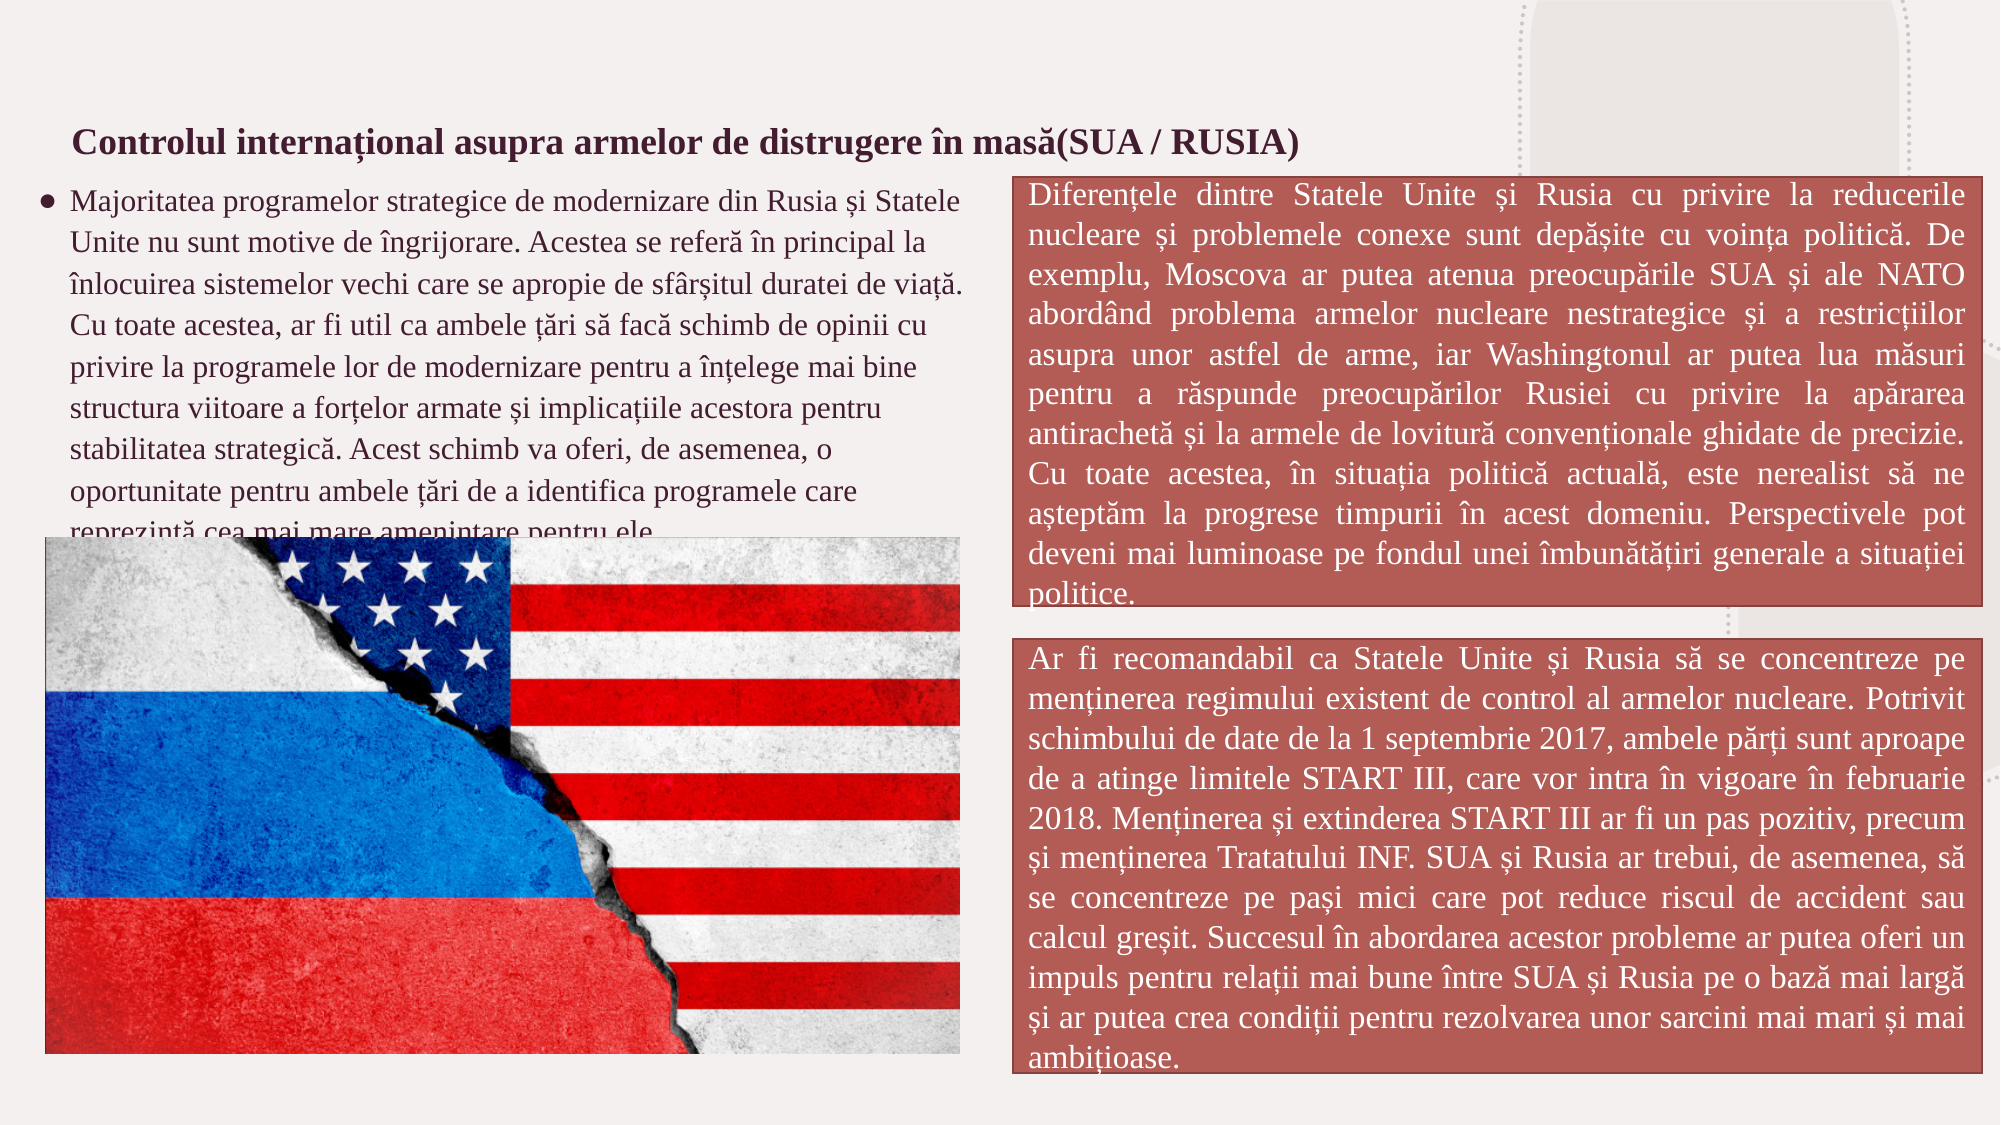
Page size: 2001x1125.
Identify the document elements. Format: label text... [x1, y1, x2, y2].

title Controlul internațional asupra armelor de distrugere în masă(SUA / RUSIA) [56, 52, 1546, 227]
text_box Ar fi recomandabil ca Statele Unite și Rusia să se concentreze pe menținerea regimului existent de control al armelor nucleare. Potrivit schimbului de date de la 1 septembrie 2017, ambele părți sunt aproape de a atinge limitele START III, care vor intra în vigoare în februarie 2018. Menținerea și extinderea START III ar fi un pas pozitiv, precum și menținerea Tratatului INF. SUA și Rusia ar trebui, de asemenea, să se concentreze pe pași mici care pot reduce riscul de accident sau calcul greșit. Succesul în abordarea acestor probleme ar putea oferi un impuls pentru relații mai bune între SUA și Rusia pe o bază mai largă și ar putea crea condiții pentru rezolvarea unor sarcini mai mari și mai ambițioase. [1012, 638, 1983, 1074]
list Majoritatea programelor strategice de modernizare din Rusia și Statele Unite nu sunt motive de îngrijorare. Acestea se referă în principal la înlocuirea sistemelor vechi care se apropie de sfârșitul duratei de viață. Cu toate acestea, ar fi util ca ambele țări să facă schimb de opinii cu privire la programele lor de modernizare pentru a înțelege mai bine structura viitoare a forțelor armate și implicațiile acestora pentru stabilitatea strategică. Acest schimb va oferi, de asemenea, o oportunitate pentru ambele țări de a identifica programele care reprezintă cea mai mare amenințare pentru ele. [17, 168, 987, 563]
picture [45, 537, 960, 1054]
text_box Diferențele dintre Statele Unite și Rusia cu privire la reducerile nucleare și problemele conexe sunt depășite cu voința politică. De exemplu, Moscova ar putea atenua preocupările SUA și ale NATO abordând problema armelor nucleare nestrategice și a restricțiilor asupra unor astfel de arme, iar Washingtonul ar putea lua măsuri pentru a răspunde preocupărilor Rusiei cu privire la apărarea antirachetă și la armele de lovitură convenționale ghidate de precizie. Cu toate acestea, în situația politică actuală, este nerealist să ne așteptăm la progrese timpurii în acest domeniu. Perspectivele pot deveni mai luminoase pe fondul unei îmbunătățiri generale a situației politice. [1012, 176, 1983, 607]
